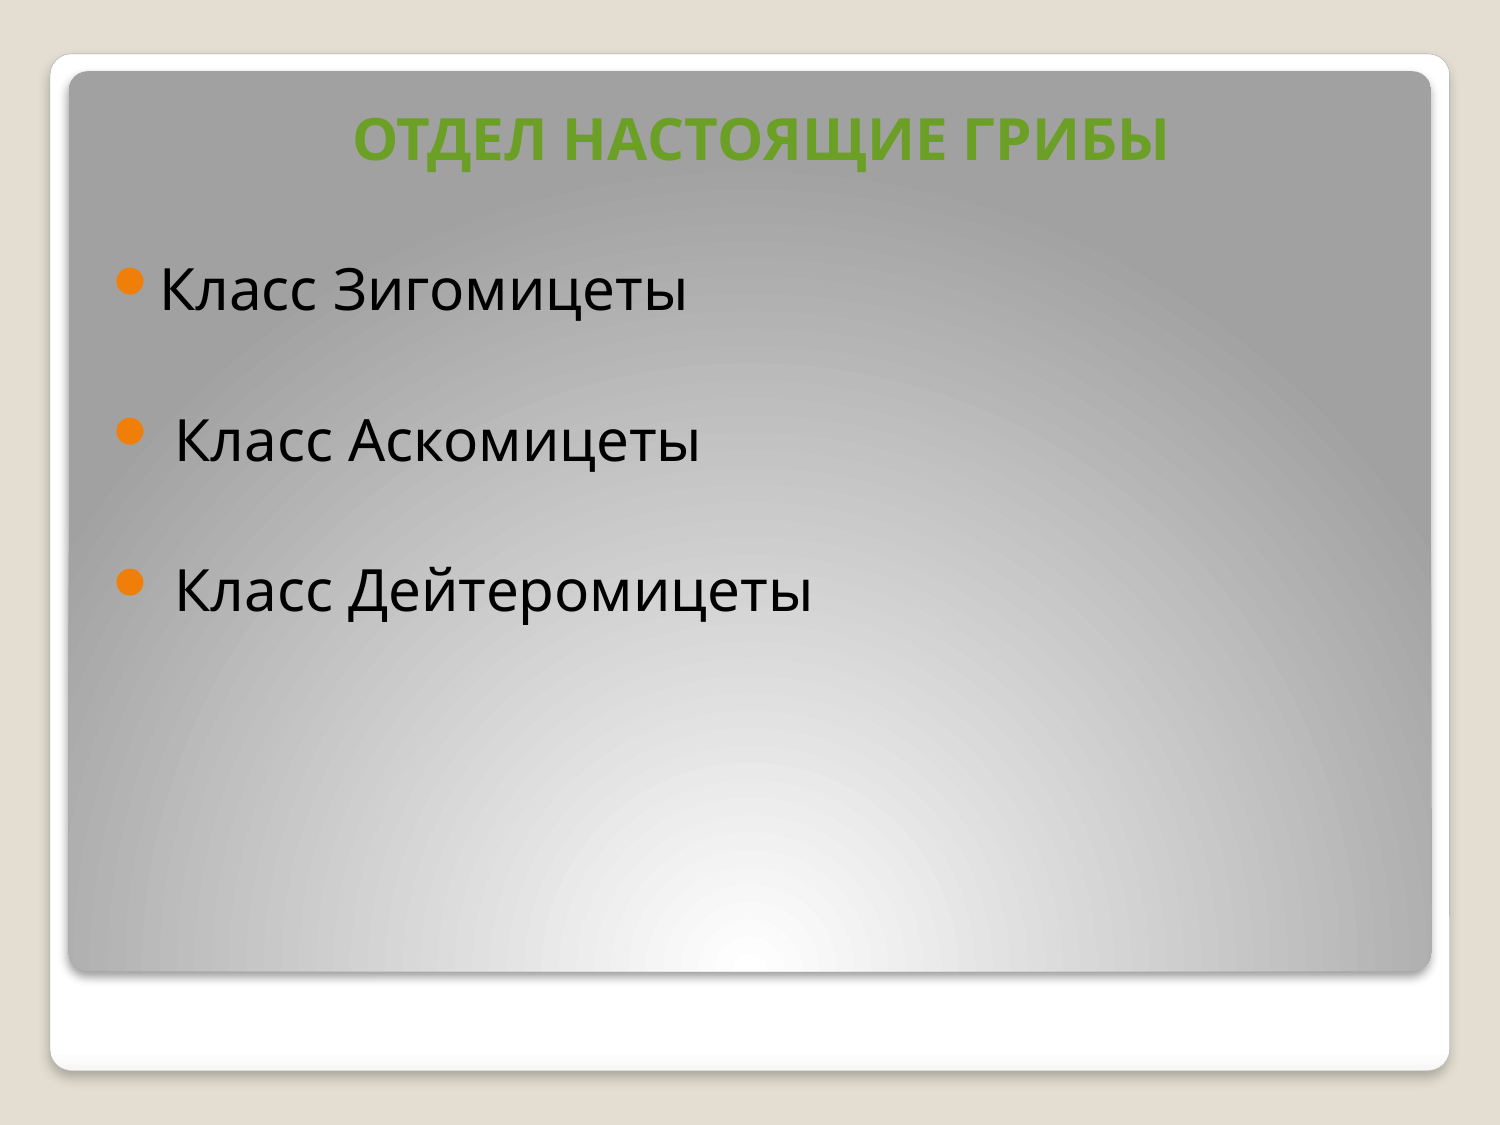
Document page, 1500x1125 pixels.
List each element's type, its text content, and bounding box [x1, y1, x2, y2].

list ОТДЕЛ НАСТОЯЩИЕ ГРИБЫ Класс Зигомицеты Класс Аскомицеты Класс Дейтеромицеты [82, 86, 1426, 775]
